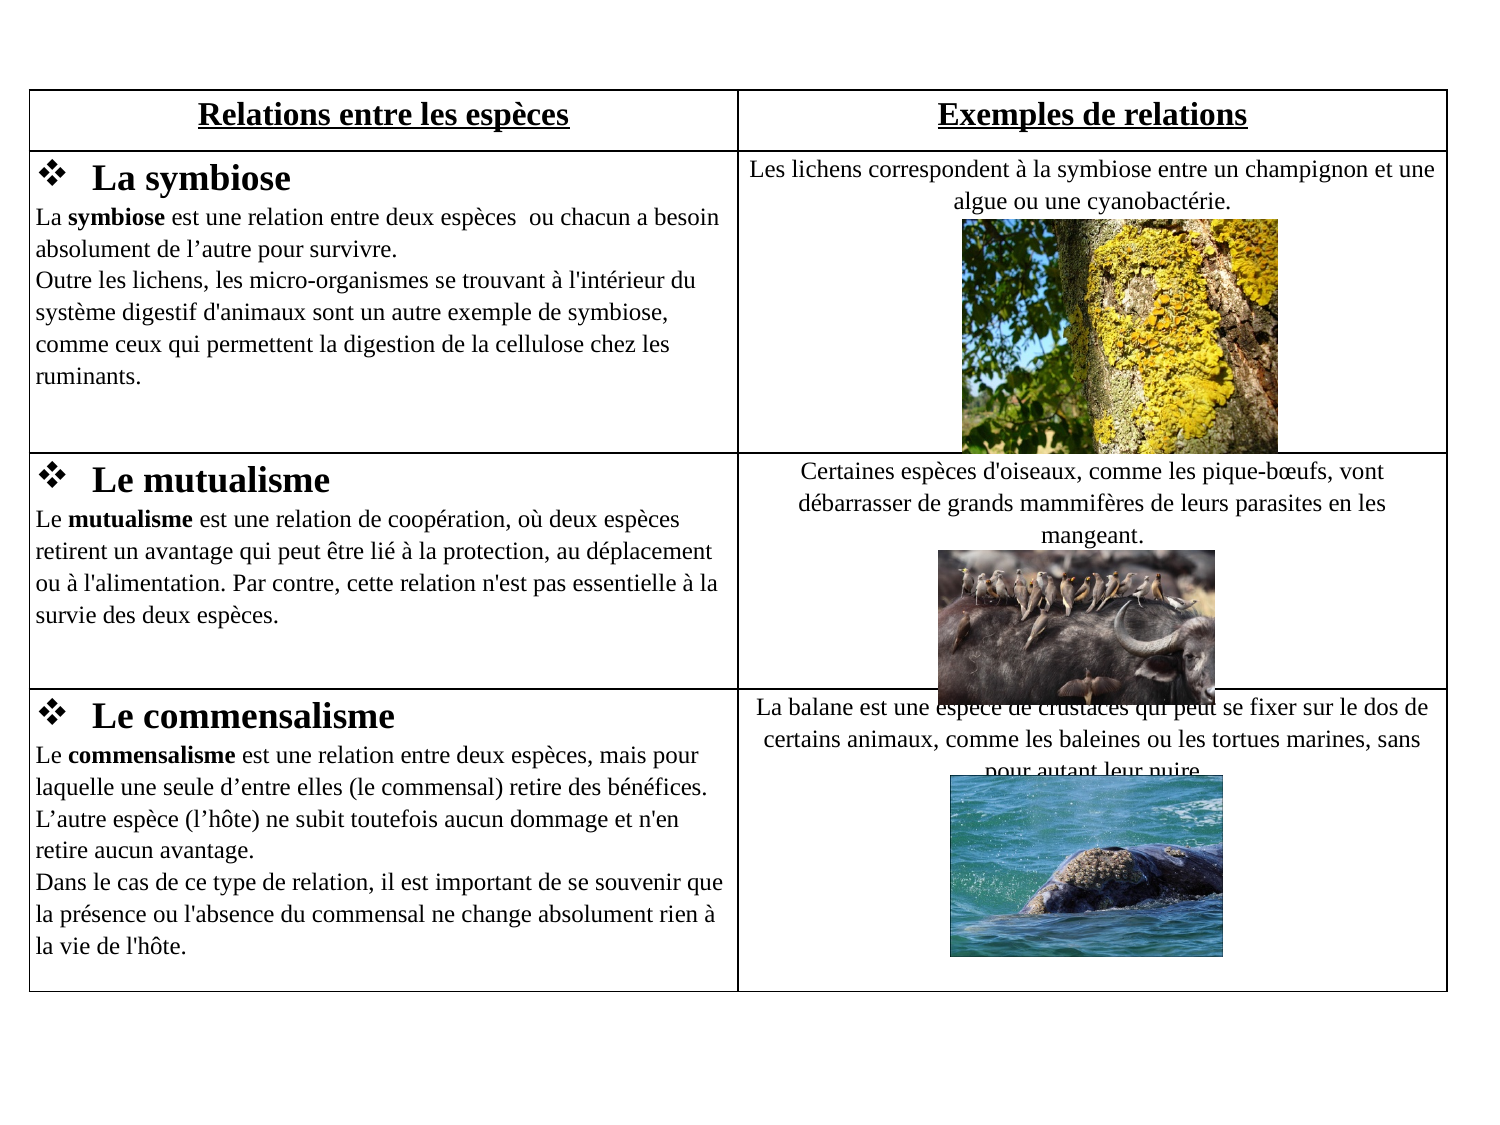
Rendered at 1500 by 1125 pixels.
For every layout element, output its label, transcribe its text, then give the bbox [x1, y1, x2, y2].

table_header Exemples de relations [739, 91, 1446, 150]
table_header Relations entre les espèces [30, 91, 737, 150]
picture [938, 550, 1215, 705]
table_cell La symbiose La symbiose est une relation entre deux espèces ou chacun a besoin absolument de l’autre pour survivre. Outre les lichens, les micro-organismes se trouvant à l'intérieur du système digestif d'animaux sont un autre exemple de symbiose, comme ceux qui permettent la digestion de la cellulose chez les ruminants. [30, 152, 737, 452]
picture [962, 219, 1278, 454]
table_cell Certaines espèces d'oiseaux, comme les pique-bœufs, vont débarrasser de grands mammifères de leurs parasites en les mangeant. [739, 454, 1446, 688]
table_cell Les lichens correspondent à la symbiose entre un champignon et une algue ou une cyanobactérie. [739, 152, 1446, 452]
table_cell La balane est une espèce de crustacés qui peut se fixer sur le dos de certains animaux, comme les baleines ou les tortues marines, sans pour autant leur nuire [739, 690, 1446, 991]
picture [950, 774, 1223, 957]
table_cell Le commensalisme Le commensalisme est une relation entre deux espèces, mais pour laquelle une seule d’entre elles (le commensal) retire des bénéfices. L’autre espèce (l’hôte) ne subit toutefois aucun dommage et n'en retire aucun avantage. Dans le cas de ce type de relation, il est important de se souvenir que la présence ou l'absence du commensal ne change absolument rien à la vie de l'hôte. [30, 690, 737, 991]
table_cell Le mutualisme Le mutualisme est une relation de coopération, où deux espèces retirent un avantage qui peut être lié à la protection, au déplacement ou à l'alimentation. Par contre, cette relation n'est pas essentielle à la survie des deux espèces. [30, 454, 737, 688]
